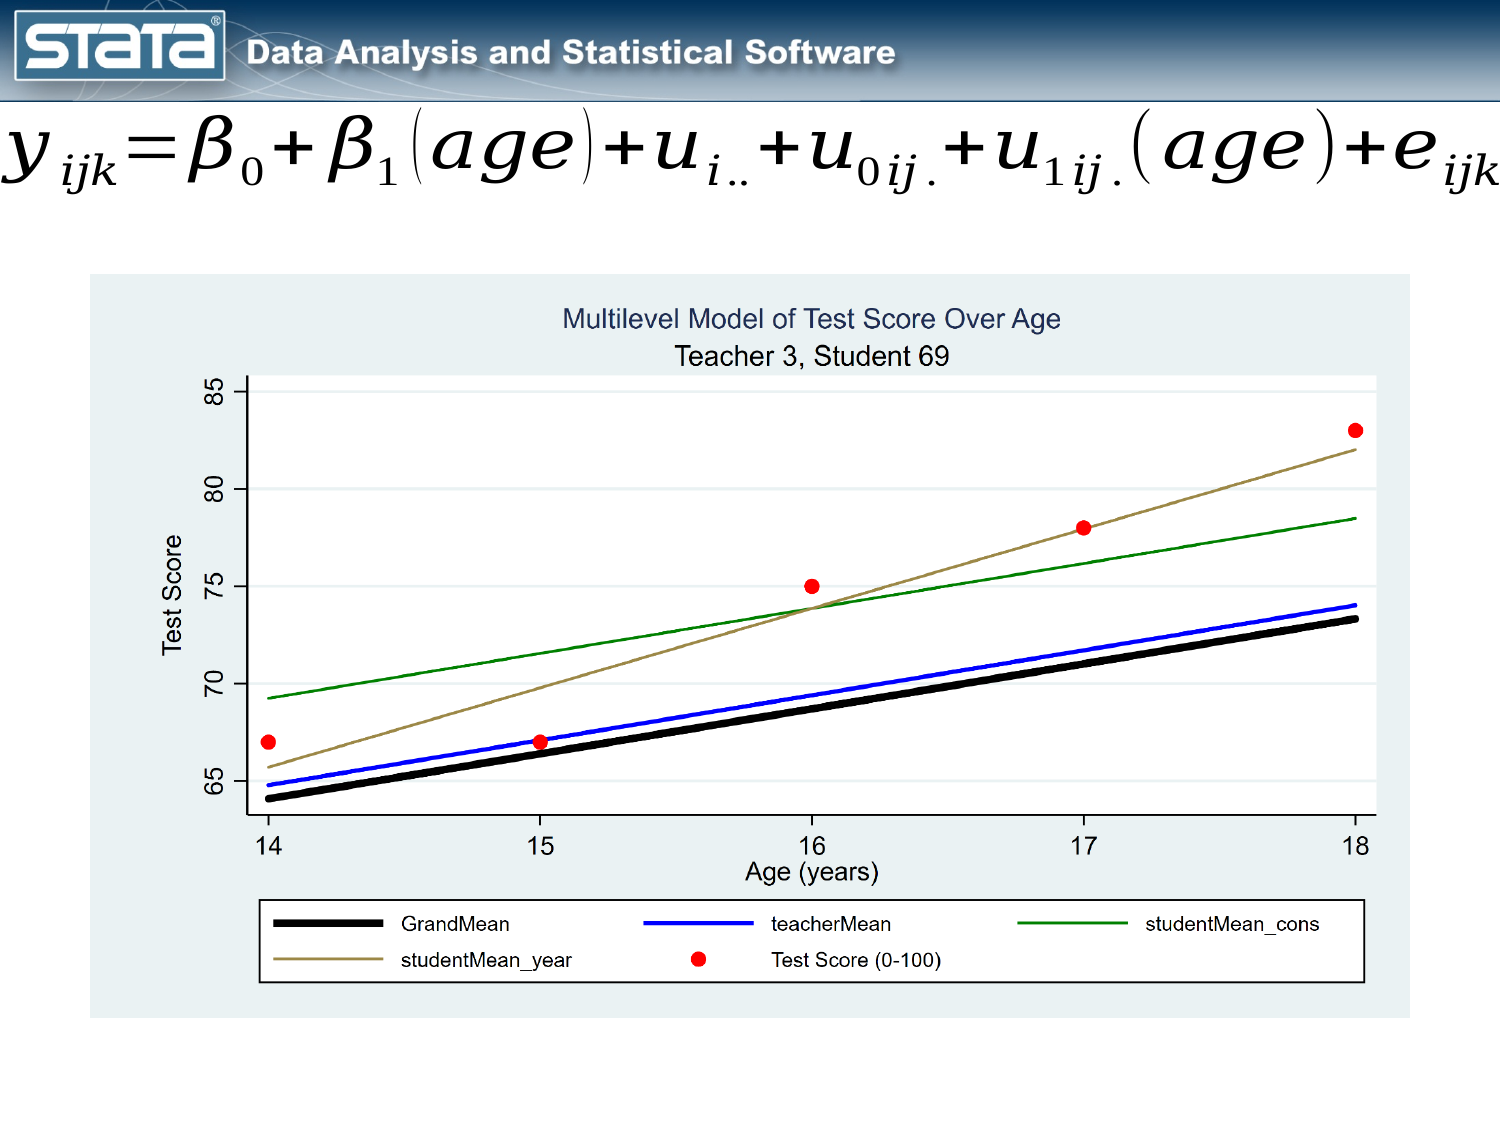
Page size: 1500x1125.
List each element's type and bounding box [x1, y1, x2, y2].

list [89, 274, 1411, 1018]
picture [0, 0, 1500, 102]
